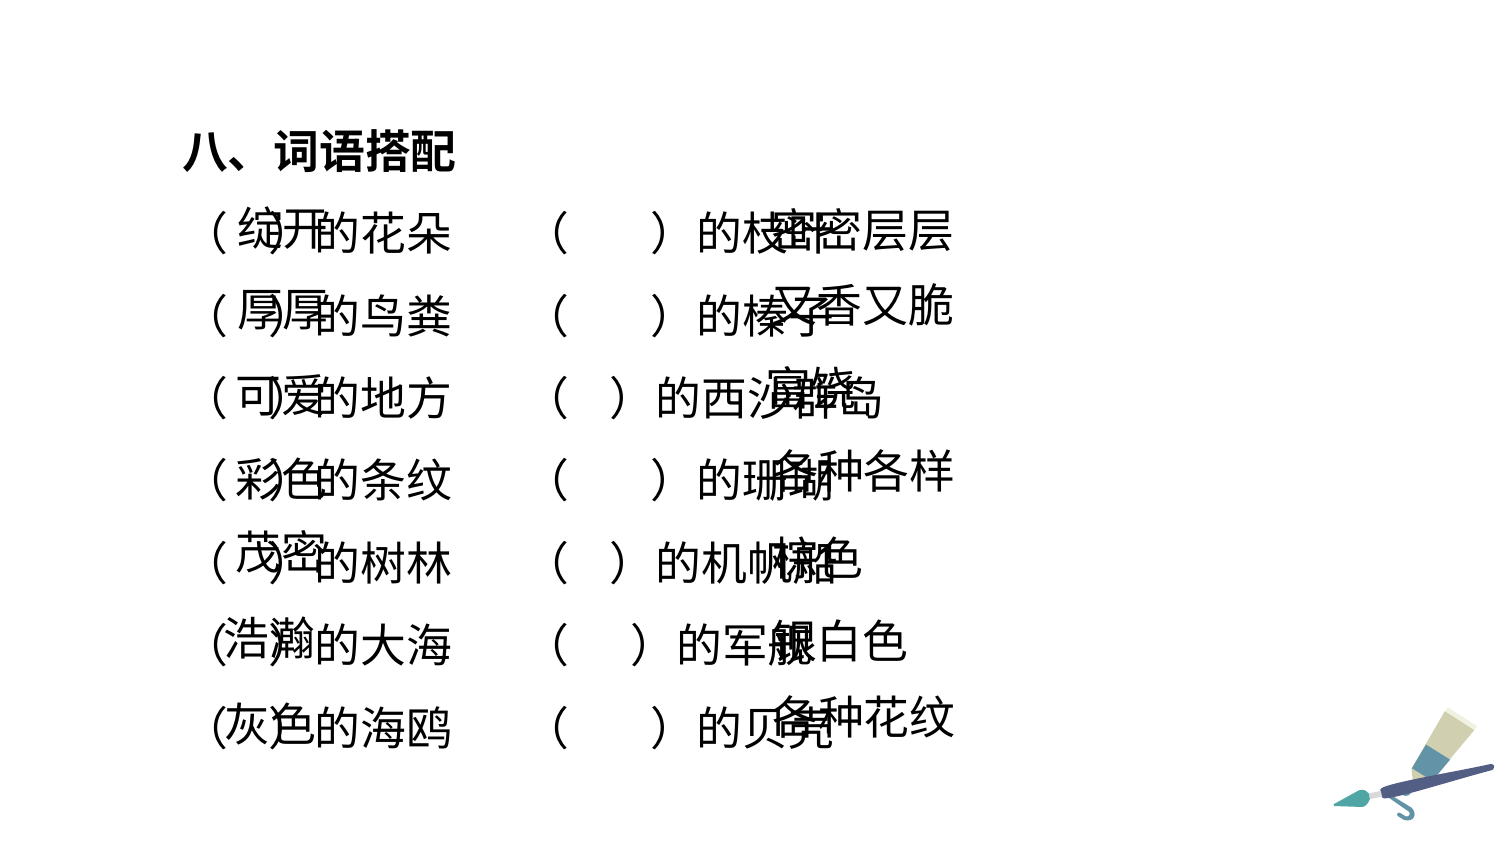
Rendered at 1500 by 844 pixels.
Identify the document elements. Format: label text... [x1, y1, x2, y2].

text_box 绽开 [222, 192, 344, 263]
text_box 棕色 [757, 521, 879, 592]
text_box 银白色 [756, 605, 924, 676]
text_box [1358, 708, 1481, 844]
text_box 各种各样 [757, 435, 971, 506]
text_box 又香又脆 [756, 269, 969, 340]
text_box 八、词语搭配 （ ）的花朵 （ ）的枝叶 （ ）的鸟粪 （ ）的榛子 （ ）的地方 （ ）的西沙群岛 （ ）的条纹 （ ）的珊瑚 （ ）的树林 （ ）的机帆船 （ ）的大海 （ ）的军舰 （ ）的海鸥 （ ）的贝壳 [167, 87, 1387, 762]
text_box 浩瀚 [208, 602, 331, 672]
text_box 各种花纹 [757, 680, 971, 751]
text_box 密密层层 [756, 194, 969, 265]
text_box 彩色 [220, 443, 343, 513]
text_box 茂密 [220, 516, 343, 586]
text_box 厚厚 [222, 273, 344, 344]
text_box 可爱 [220, 359, 343, 429]
text_box 富饶 [750, 352, 872, 423]
text_box 灰色 [210, 687, 332, 758]
